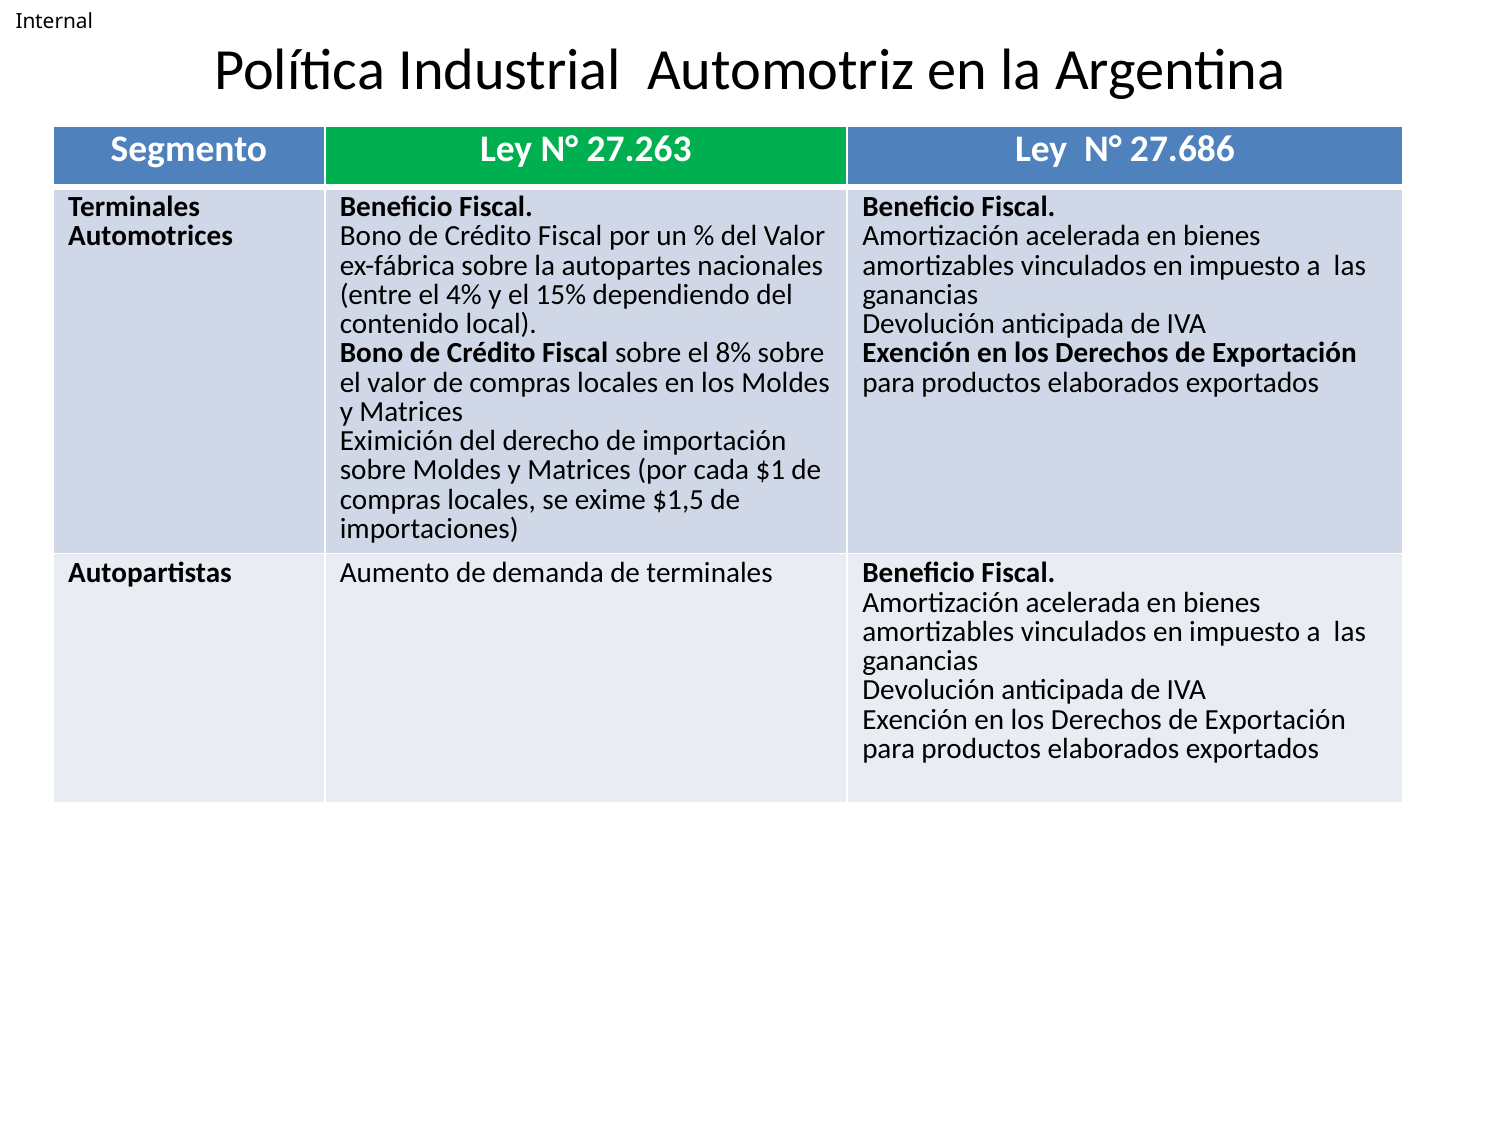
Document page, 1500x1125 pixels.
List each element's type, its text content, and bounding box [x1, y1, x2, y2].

title Política Industrial Automotriz en la Argentina [75, 19, 1425, 114]
table_cell Beneficio Fiscal. Bono de Crédito Fiscal por un % del Valor ex-fábrica sobre la autopartes nacionales (entre el 4% y el 15% dependiendo del contenido local). Bono de Crédito Fiscal sobre el 8% sobre el valor de compras locales en los Moldes y Matrices Eximición del derecho de importación sobre Moldes y Matrices (por cada $1 de compras locales, se exime $1,5 de importaciones) [326, 190, 846, 553]
table_cell Beneficio Fiscal. Amortización acelerada en bienes amortizables vinculados en impuesto a las ganancias Devolución anticipada de IVA Exención en los Derechos de Exportación para productos elaborados exportados [848, 554, 1402, 802]
table_cell Autopartistas [54, 554, 324, 802]
table_cell Aumento de demanda de terminales [326, 554, 846, 802]
table_cell Terminales Automotrices [54, 190, 324, 553]
table_header Ley N° 27.686 [848, 127, 1402, 184]
table_header Ley N° 27.263 [326, 127, 846, 184]
table_cell Beneficio Fiscal. Amortización acelerada en bienes amortizables vinculados en impuesto a las ganancias Devolución anticipada de IVA Exención en los Derechos de Exportación para productos elaborados exportados [848, 190, 1402, 553]
table_header Segmento [54, 127, 324, 184]
